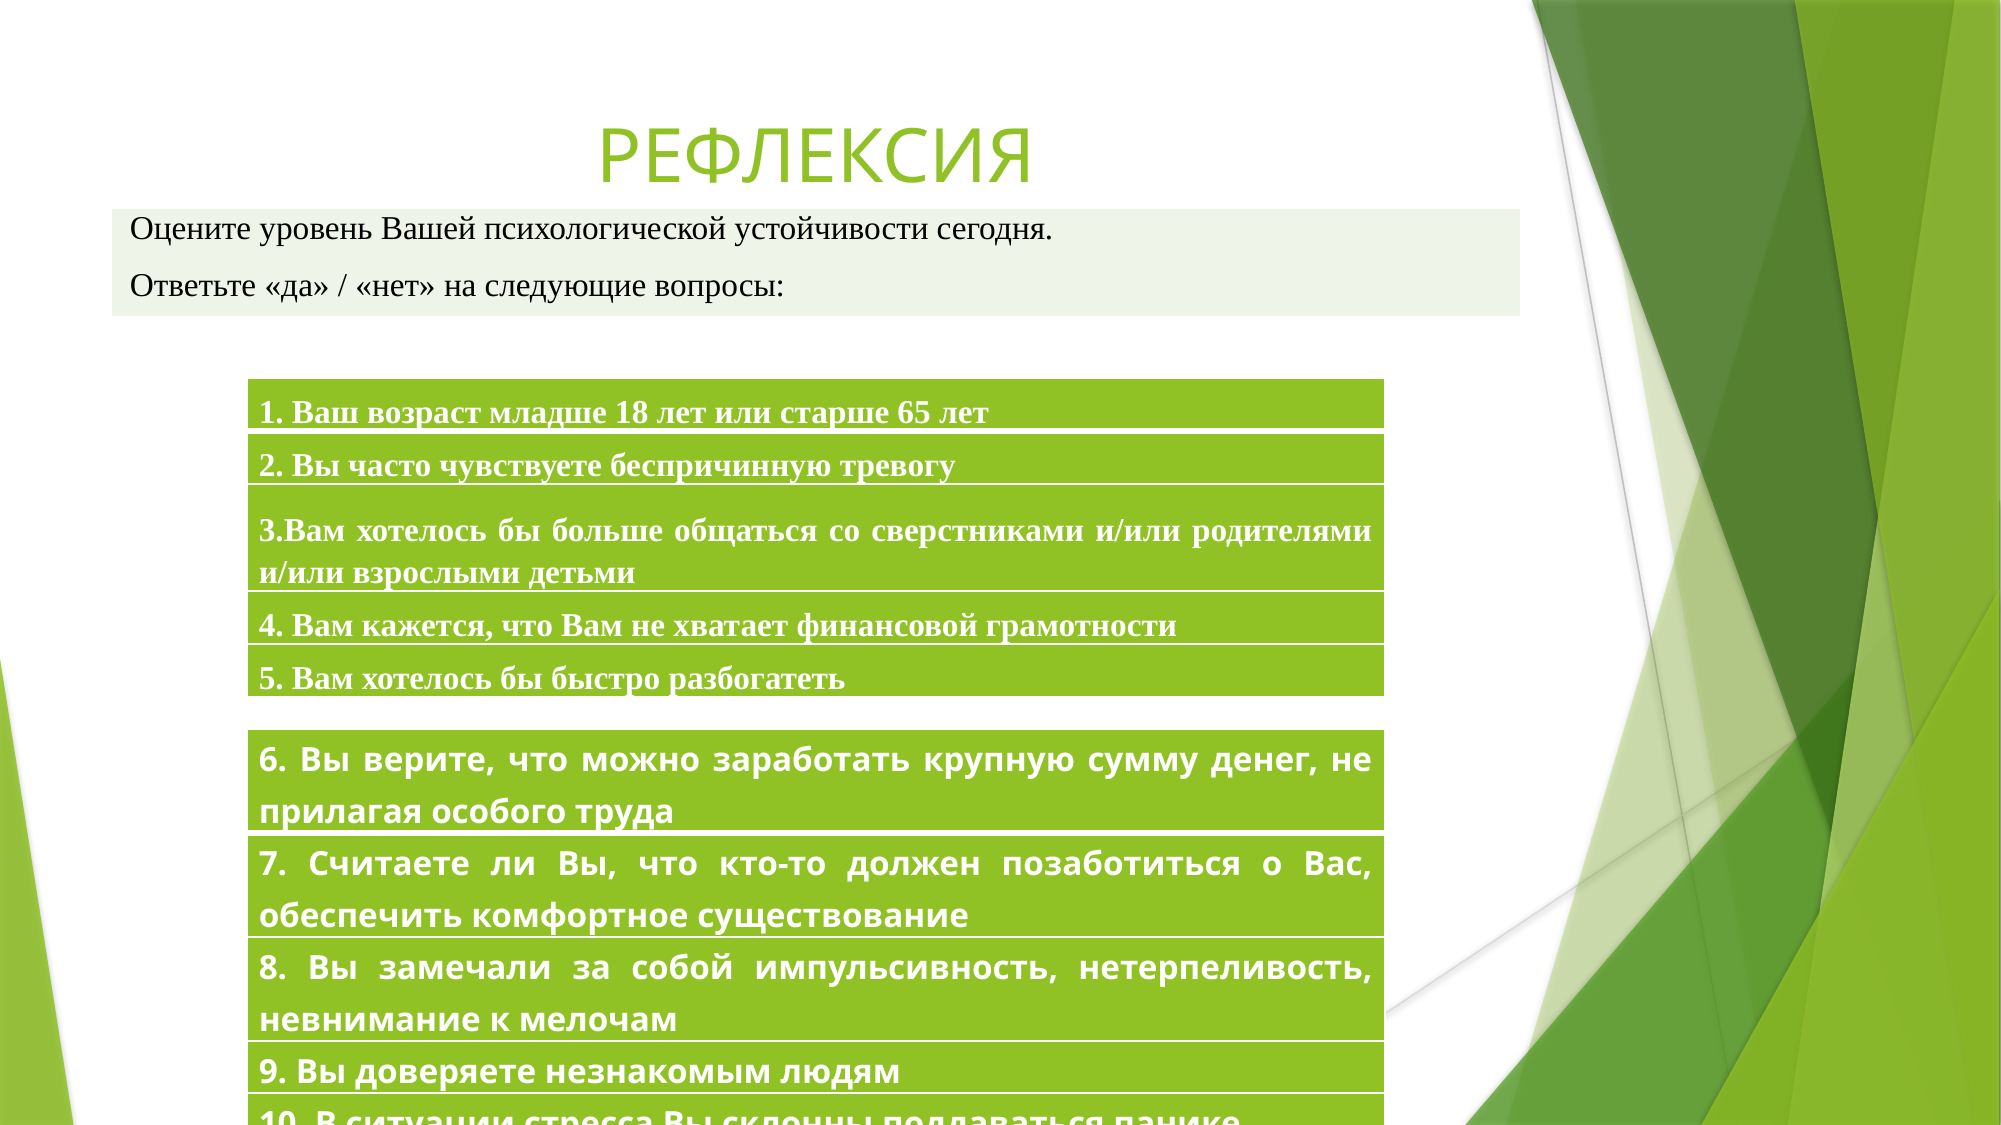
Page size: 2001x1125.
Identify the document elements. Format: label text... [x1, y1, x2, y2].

table_cell 9. Вы доверяете незнакомым людям [248, 1042, 1384, 1092]
title РЕФЛЕКСИЯ [111, 99, 1522, 207]
table_cell 3.Вам хотелось бы больше общаться со сверстниками и/или родителями и/или взрослыми детьми [248, 485, 1384, 590]
table_cell 8. Вы замечали за собой импульсивность, нетерпеливость, невнимание к мелочам [248, 938, 1384, 1040]
table_cell 2. Вы часто чувствуете беспричинную тревогу [248, 434, 1384, 483]
table_cell 4. Вам кажется, что Вам не хватает финансовой грамотности [248, 592, 1384, 643]
table_header Оцените уровень Вашей психологической устойчивости сегодня. Ответьте «да» / «нет» на следующие вопросы: [112, 209, 1520, 316]
table_header 1. Ваш возраст младше 18 лет или старше 65 лет [248, 379, 1384, 428]
table_cell 7. Считаете ли Вы, что кто-то должен позаботиться о Вас, обеспечить комфортное существование [248, 836, 1384, 936]
table_cell 10. В ситуации стресса Вы склонны поддаваться панике [248, 1094, 1384, 1125]
table_header 6. Вы верите, что можно заработать крупную сумму денег, не прилагая особого труда [248, 730, 1384, 830]
table_cell 5. Вам хотелось бы быстро разбогатеть [248, 645, 1384, 696]
